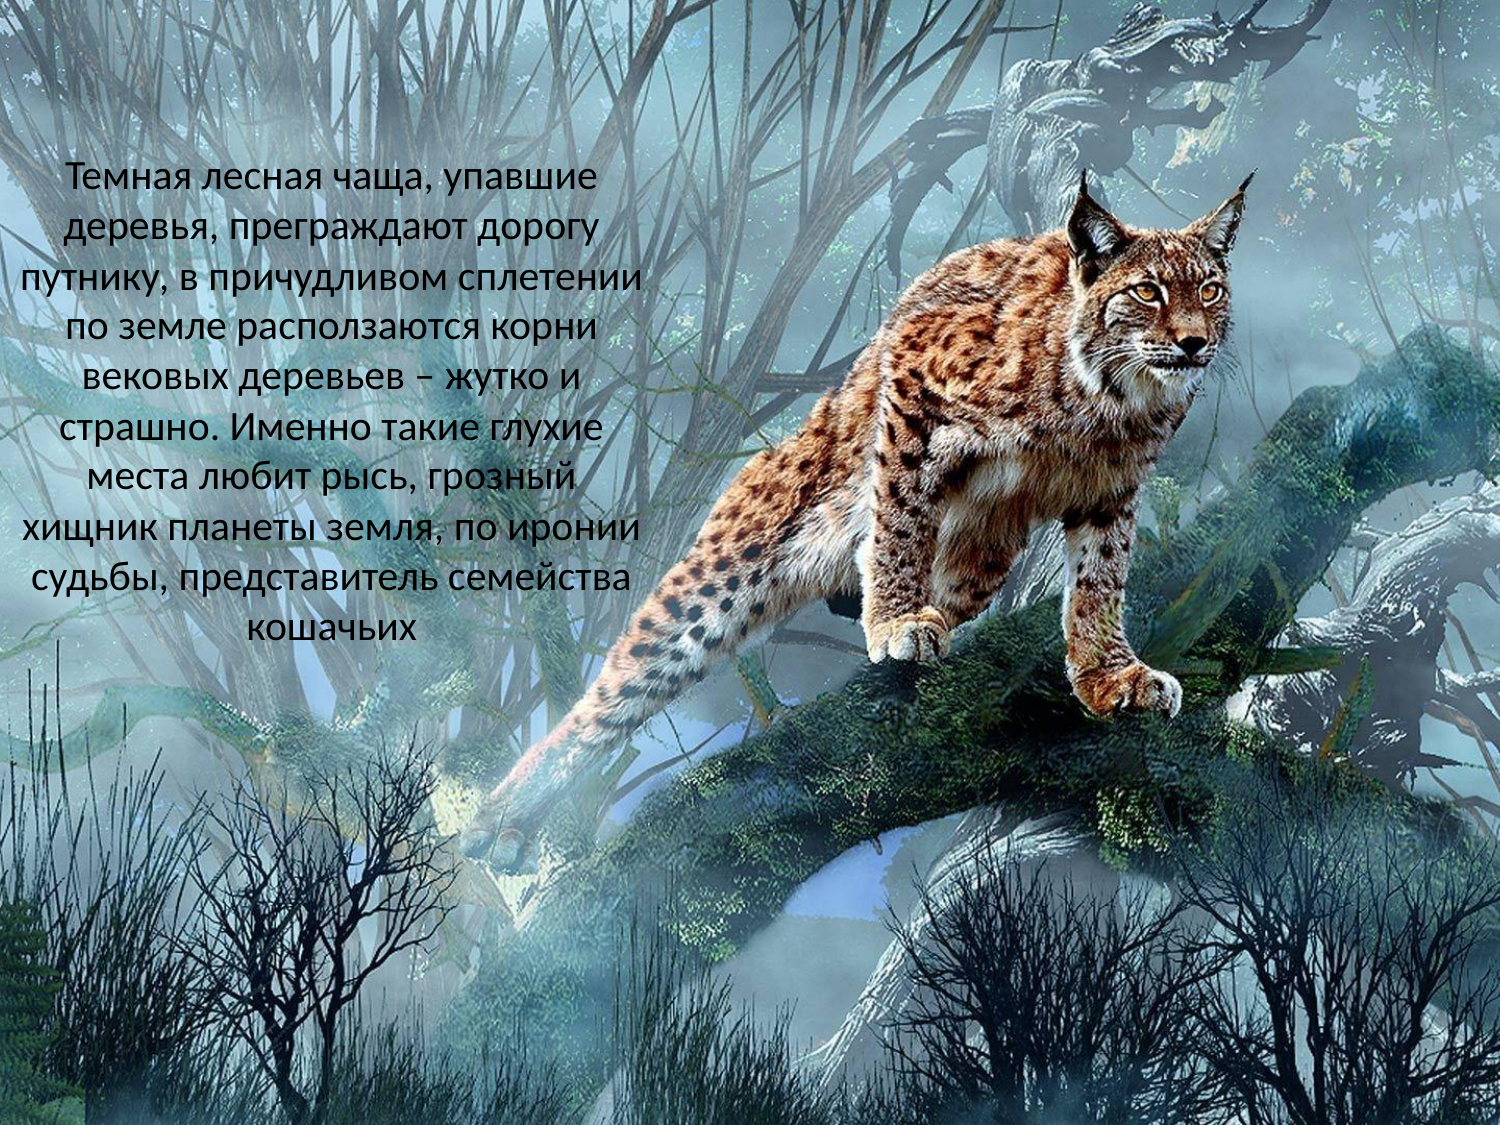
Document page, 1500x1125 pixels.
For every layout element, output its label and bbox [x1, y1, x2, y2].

list [0, 0, 1500, 1125]
